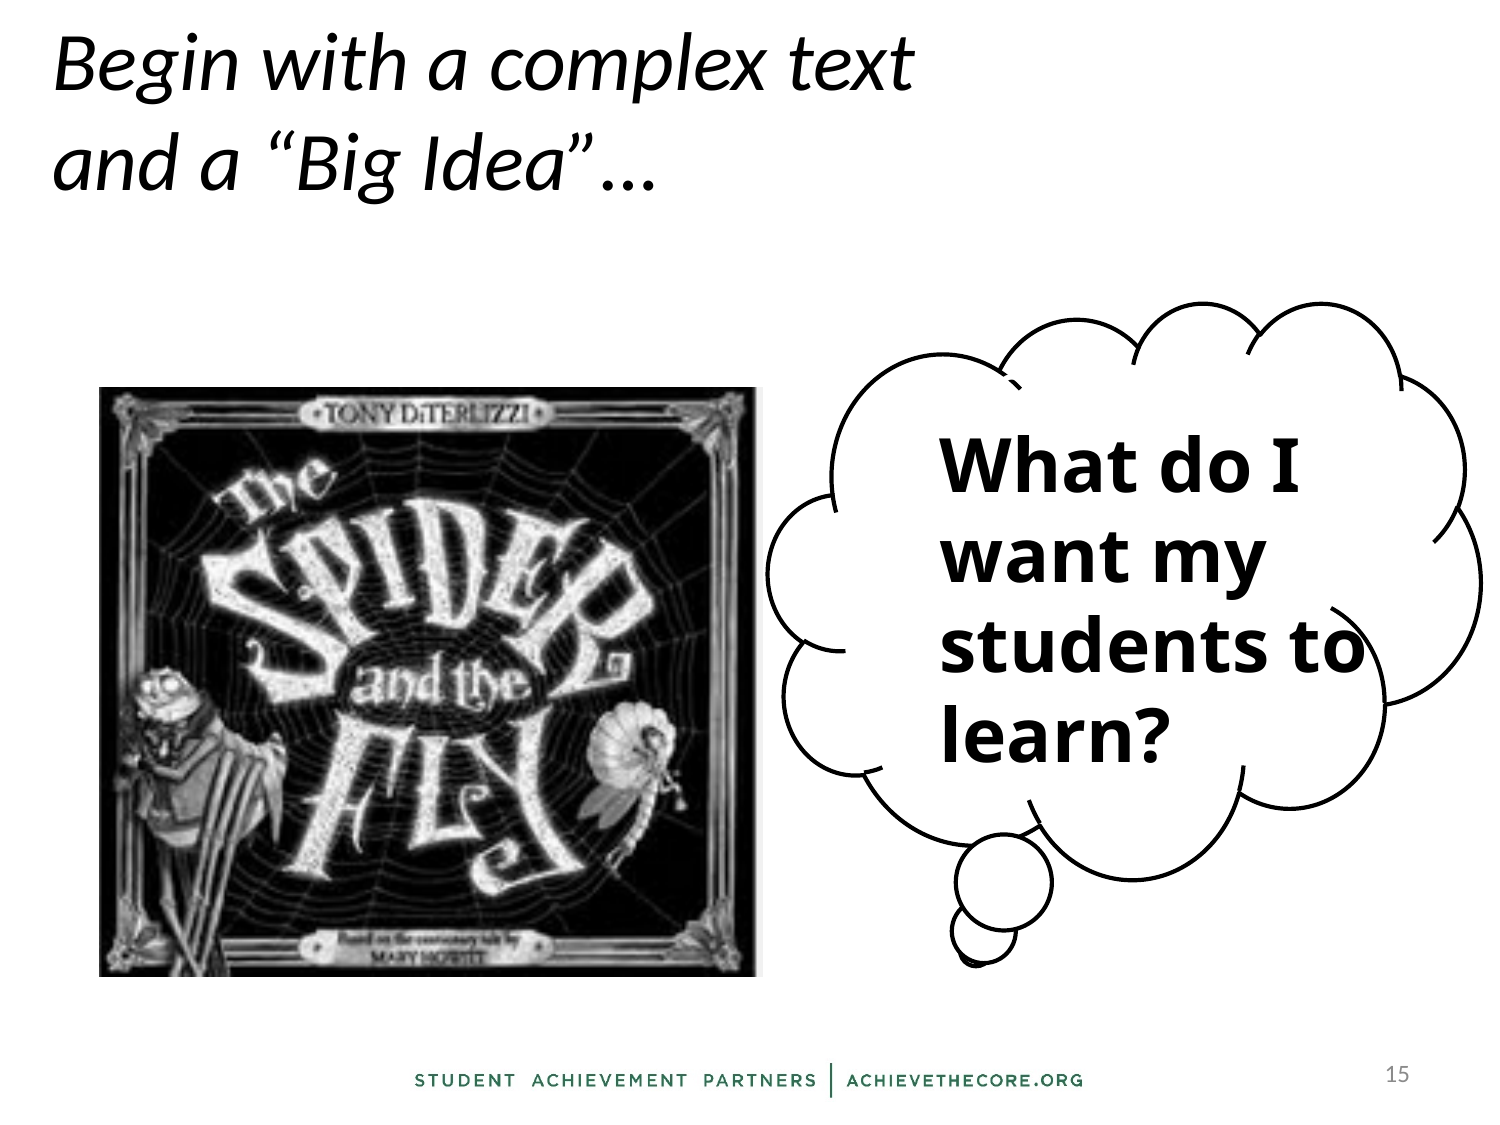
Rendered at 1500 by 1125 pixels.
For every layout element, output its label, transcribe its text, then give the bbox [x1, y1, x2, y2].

text_box [766, 354, 1054, 969]
text_box Begin with a complex text and a “Big Idea”… [37, 0, 1338, 215]
text_box [1040, 830, 1225, 883]
picture [99, 387, 763, 977]
text_box [1475, 536, 1484, 630]
slide_number 15 [1074, 1042, 1425, 1103]
text_box [1011, 301, 1394, 349]
picture [399, 1057, 1101, 1102]
text_box FOCUSING QUESTION: What do I want my students to learn? [924, 349, 1475, 830]
